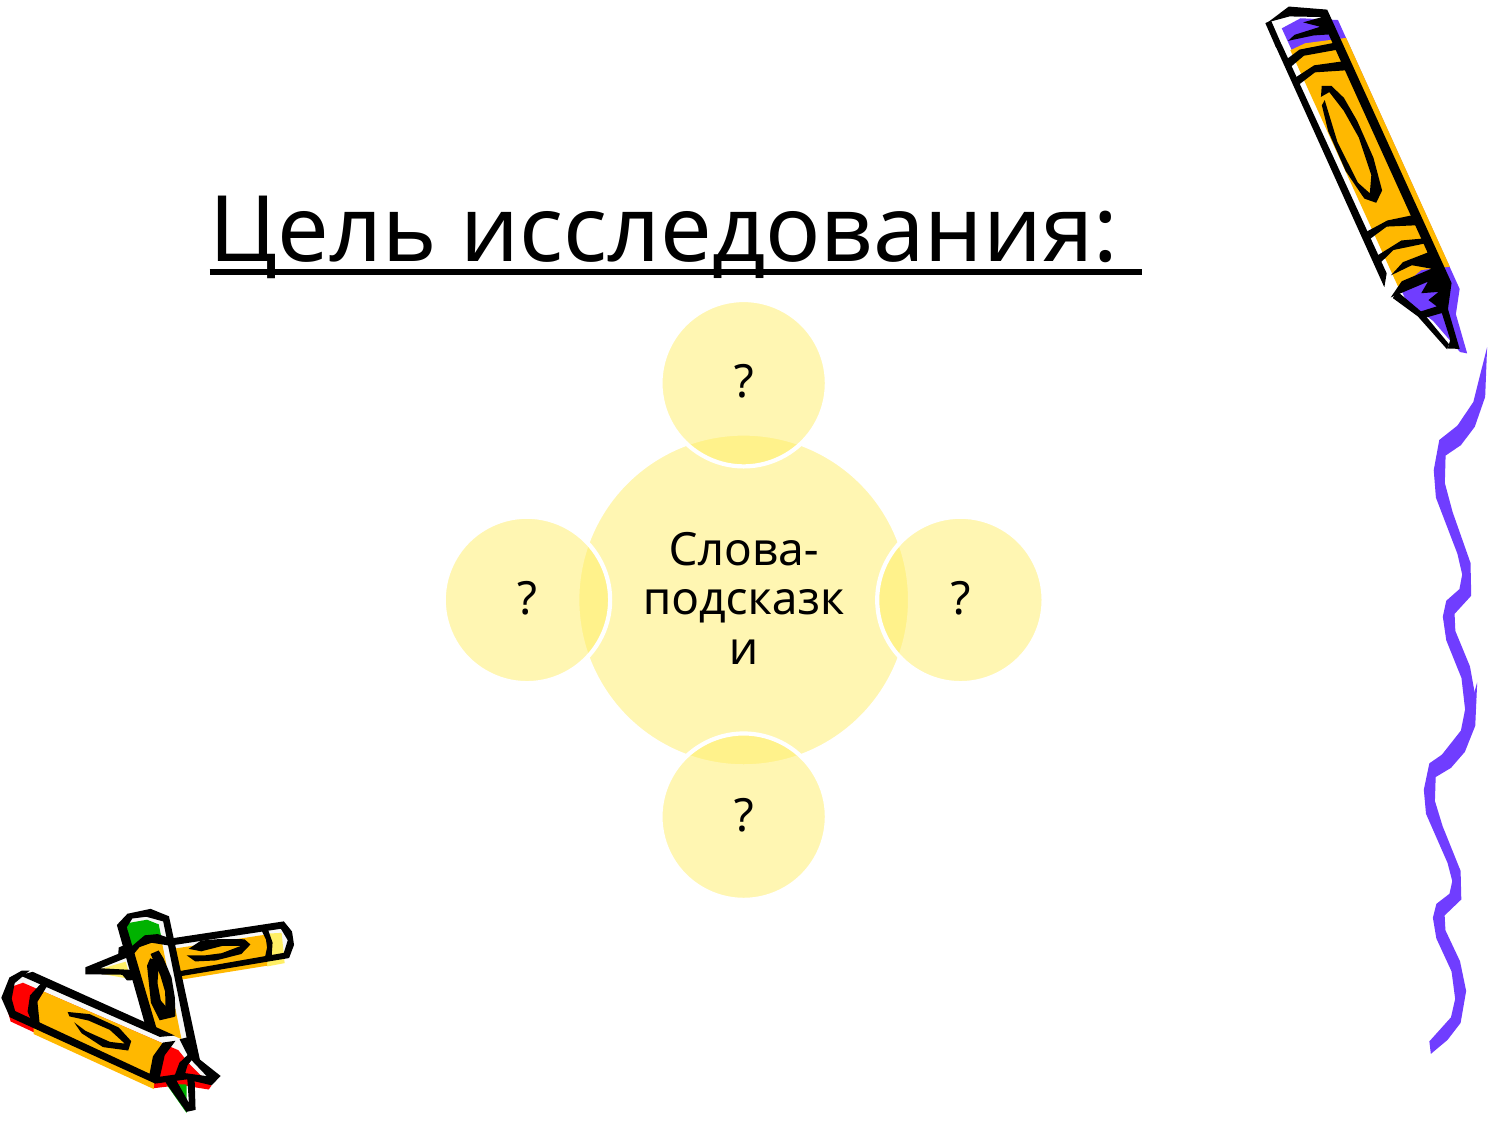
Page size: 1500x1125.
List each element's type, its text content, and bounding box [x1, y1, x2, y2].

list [112, 299, 1376, 901]
title Цель исследования: [112, 24, 1240, 288]
